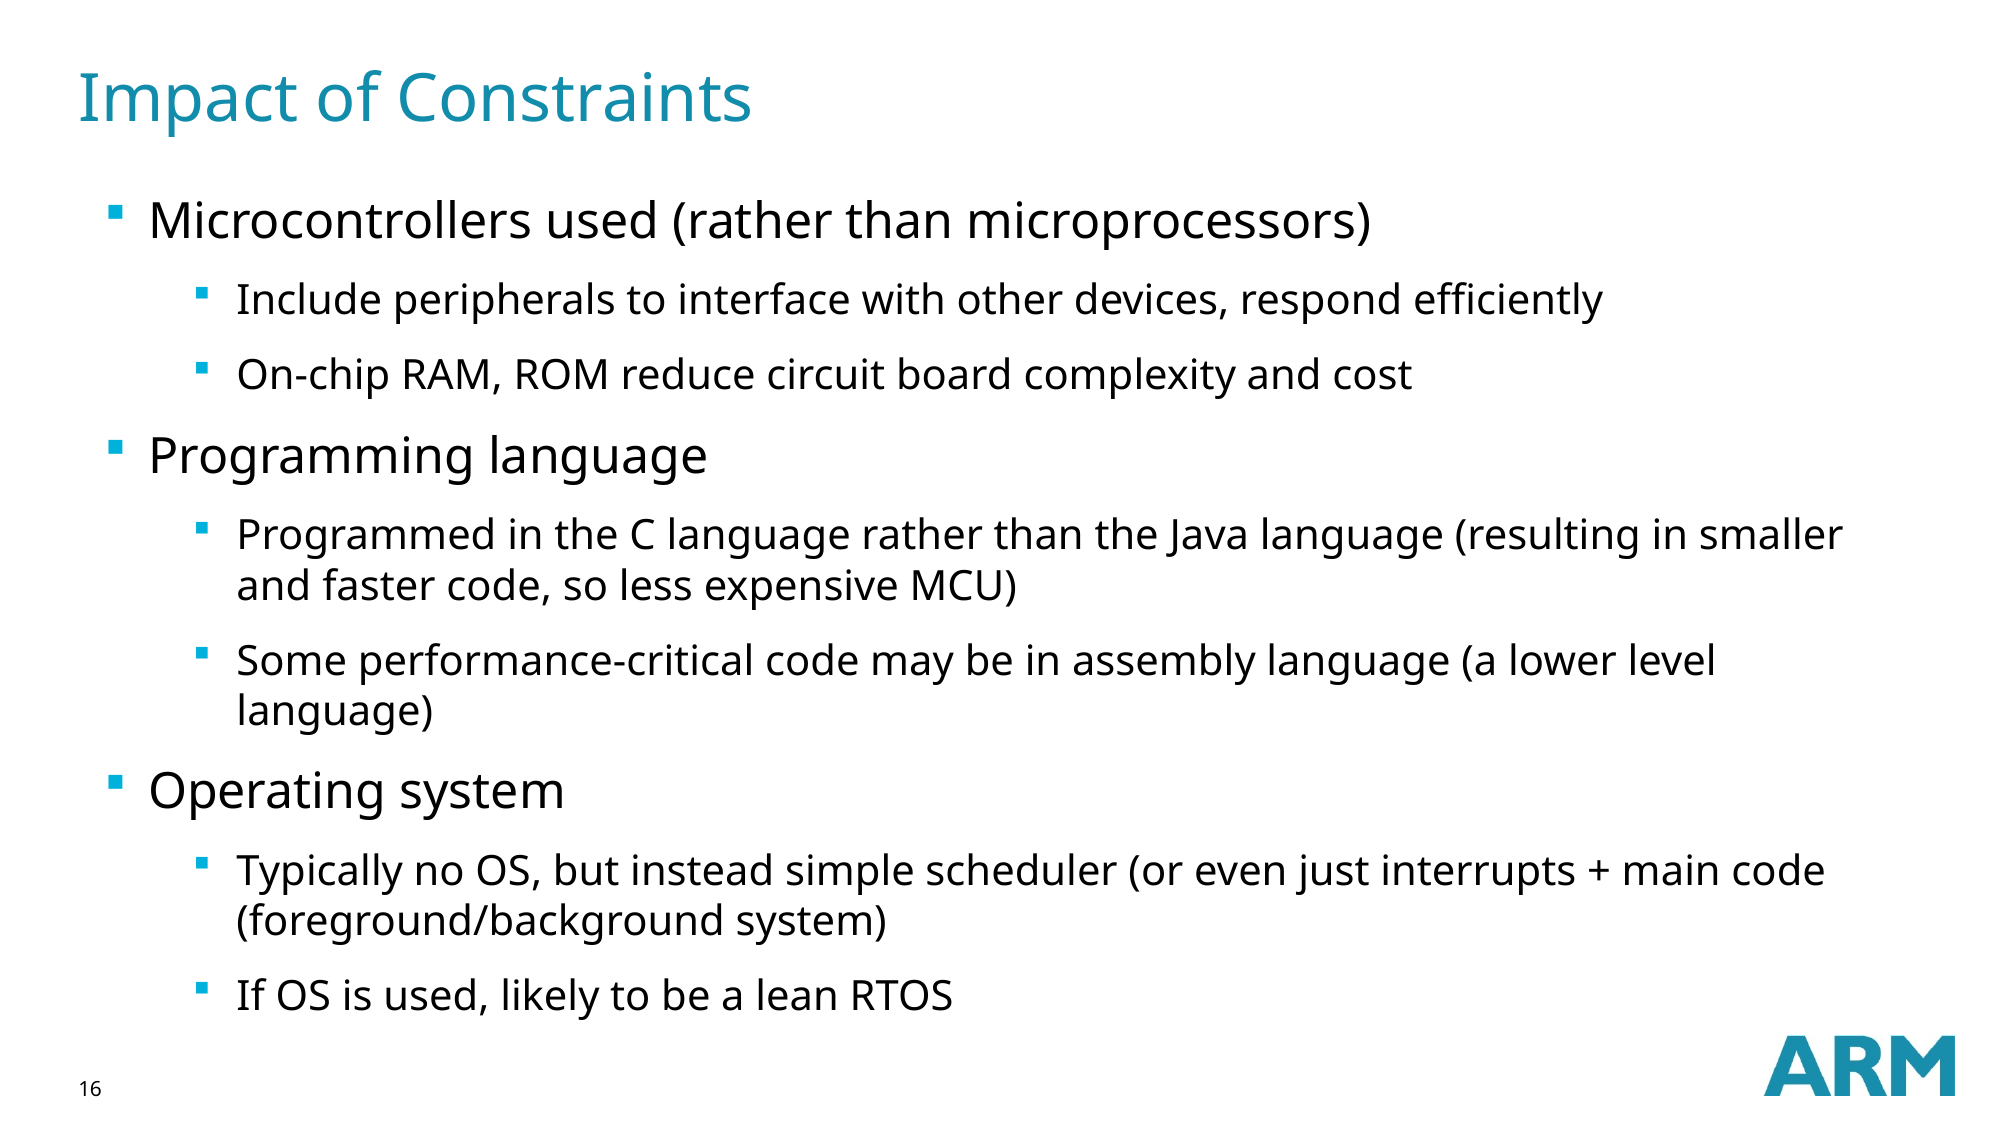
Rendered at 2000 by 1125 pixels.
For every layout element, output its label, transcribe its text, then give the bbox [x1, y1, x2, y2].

title Impact of Constraints [78, 55, 1910, 150]
list Microcontrollers used (rather than microprocessors) Include peripherals to interface with other devices, respond efficiently On-chip RAM, ROM reduce circuit board complexity and cost Programming language Programmed in the C language rather than the Java language (resulting in smaller and faster code, so less expensive MCU) Some performance-critical code may be in assembly language (a lower level language) Operating system Typically no OS, but instead simple scheduler (or even just interrupts + main code (foreground/background system) If OS is used, likely to be a lean RTOS [104, 188, 1909, 995]
picture [1763, 1035, 1955, 1096]
